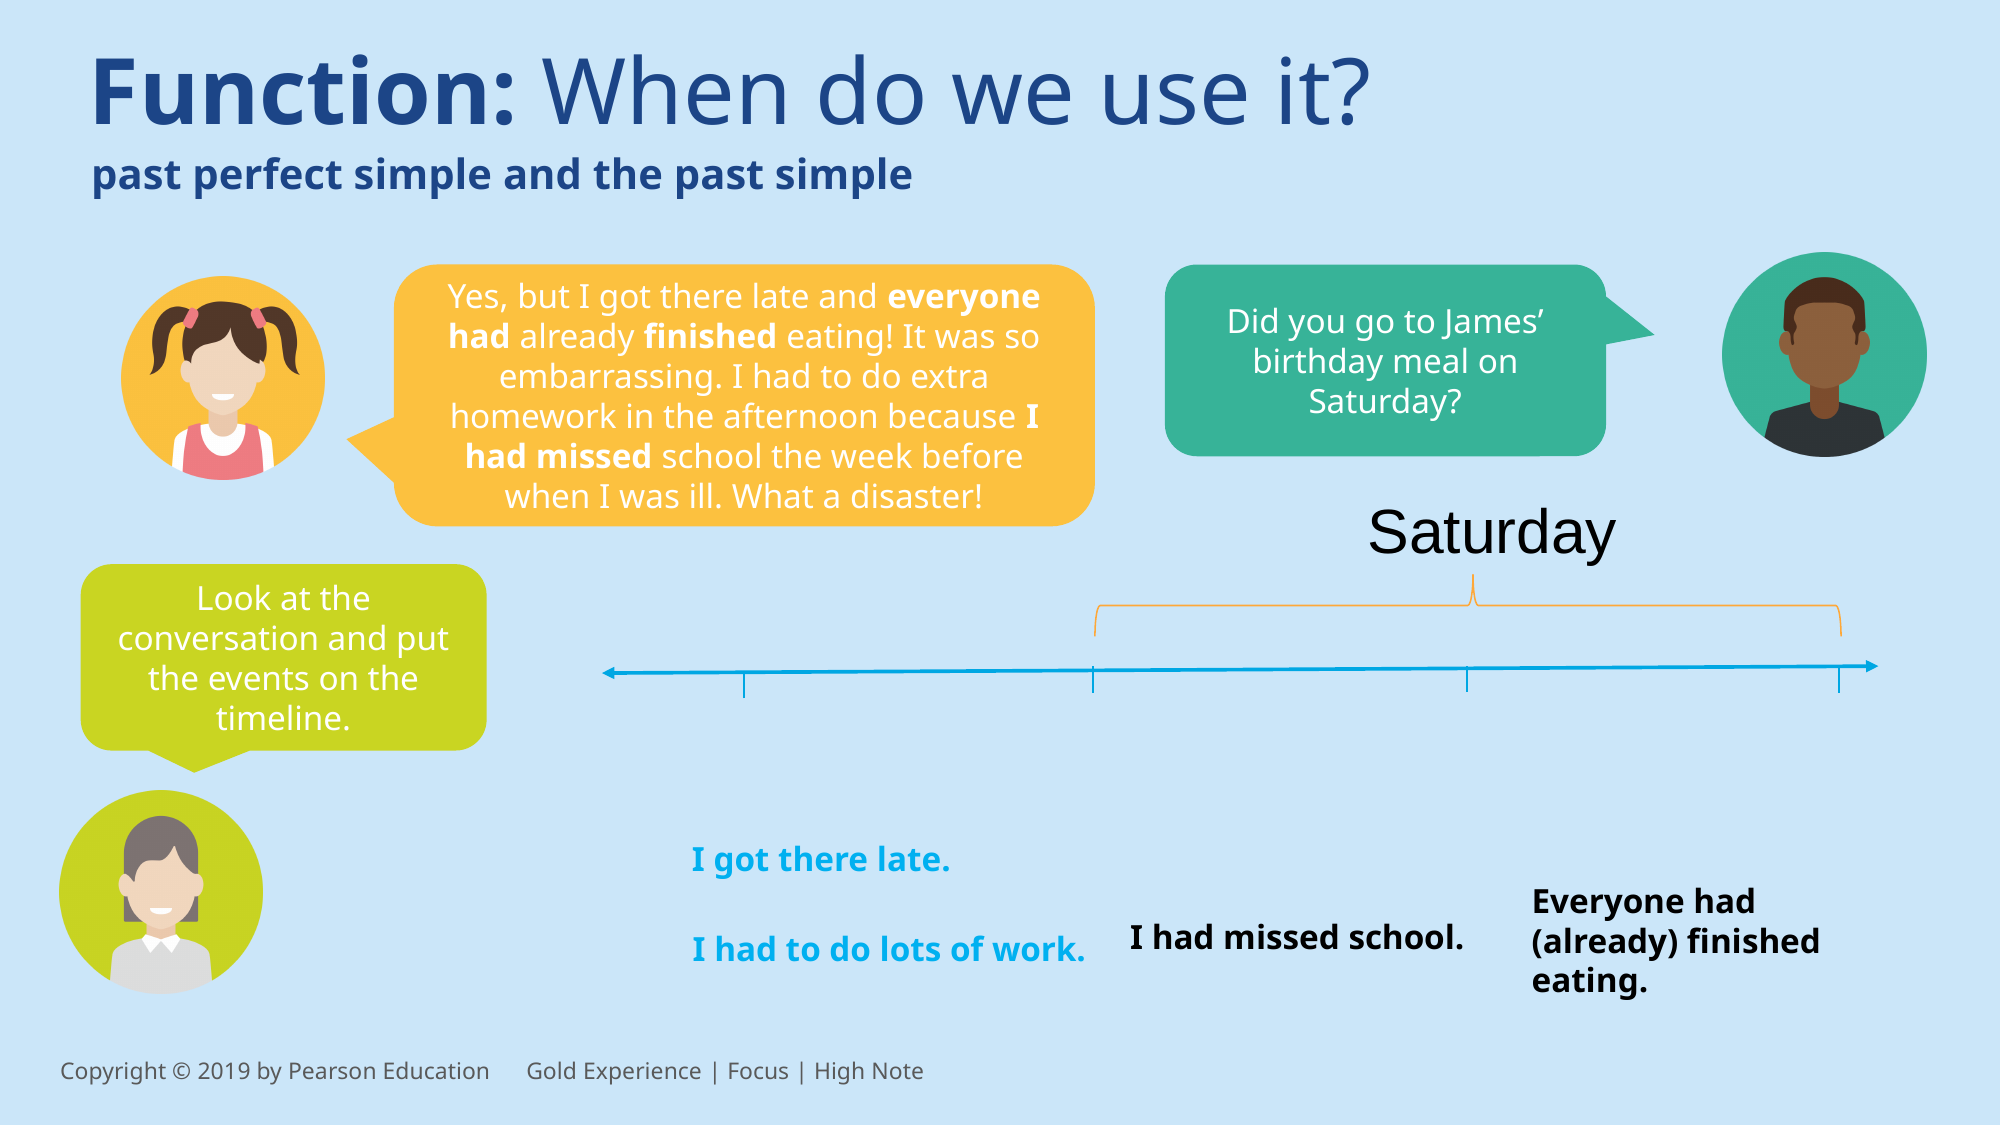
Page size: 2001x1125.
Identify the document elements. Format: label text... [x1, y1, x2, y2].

text_box [1094, 573, 1842, 637]
text_box I got there late. [677, 831, 966, 886]
text_box I had to do lots of work. [677, 921, 1102, 976]
picture [1722, 252, 1927, 457]
text_box Look at the conversation and put the events on the timeline. [78, 562, 489, 775]
text_box Everyone had (already) finished eating. [1516, 872, 1894, 1007]
title Function: When do we use it? [73, 37, 1879, 253]
picture [120, 275, 325, 480]
text_box Yes, but I got there late and everyone had already finished eating! It was so embarrassing. I had to do extra homework in the afternoon because I had missed school the week before when I was ill. What a disaster! [344, 262, 1098, 529]
footer Copyright © 2019 by Pearson Education Gold Experience | Focus | High Note [45, 1040, 1084, 1101]
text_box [1468, 665, 1838, 674]
text_box Did you go to James’ birthday meal on Saturday? [1162, 262, 1657, 459]
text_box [1094, 665, 1466, 674]
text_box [601, 665, 1092, 674]
text_box I had missed school. [1115, 908, 1480, 964]
picture [58, 790, 263, 994]
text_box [1840, 665, 1879, 674]
text_box Saturday [1352, 483, 1633, 574]
text_box past perfect simple and the past simple [76, 146, 1719, 214]
